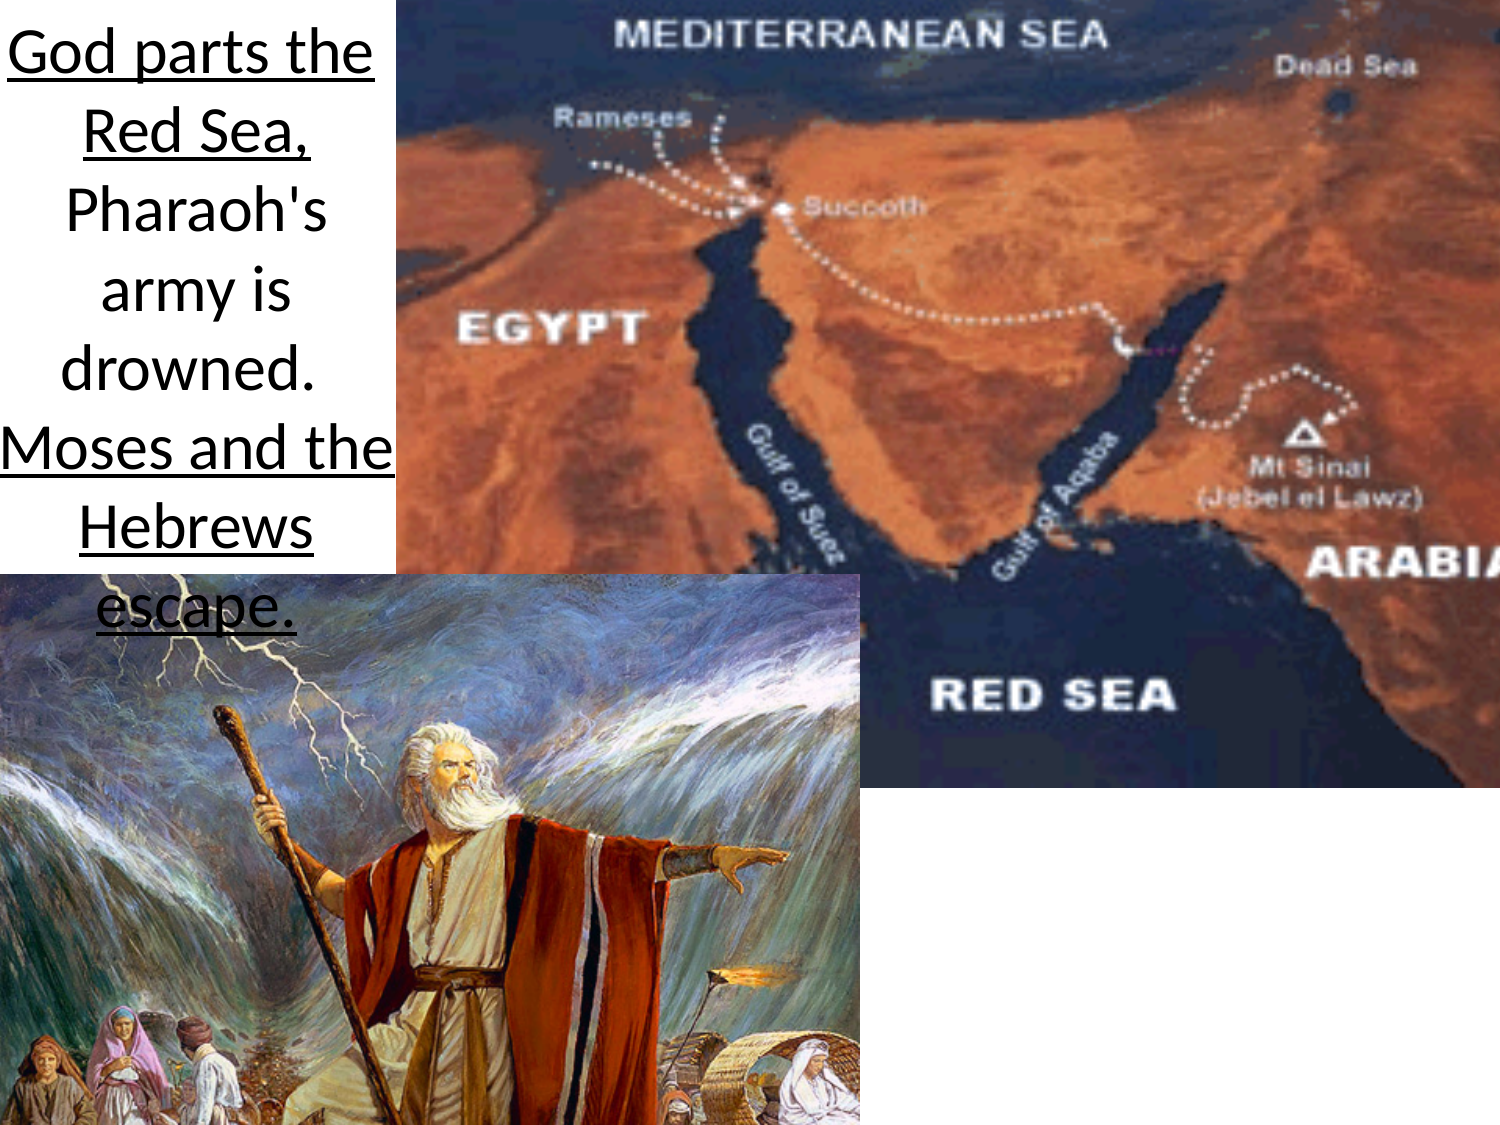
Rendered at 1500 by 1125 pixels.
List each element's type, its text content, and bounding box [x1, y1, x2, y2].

list God parts the Red Sea, Pharaoh's army is drowned. Moses and the Hebrews escape. [0, 0, 393, 573]
picture [0, 0, 1500, 1125]
